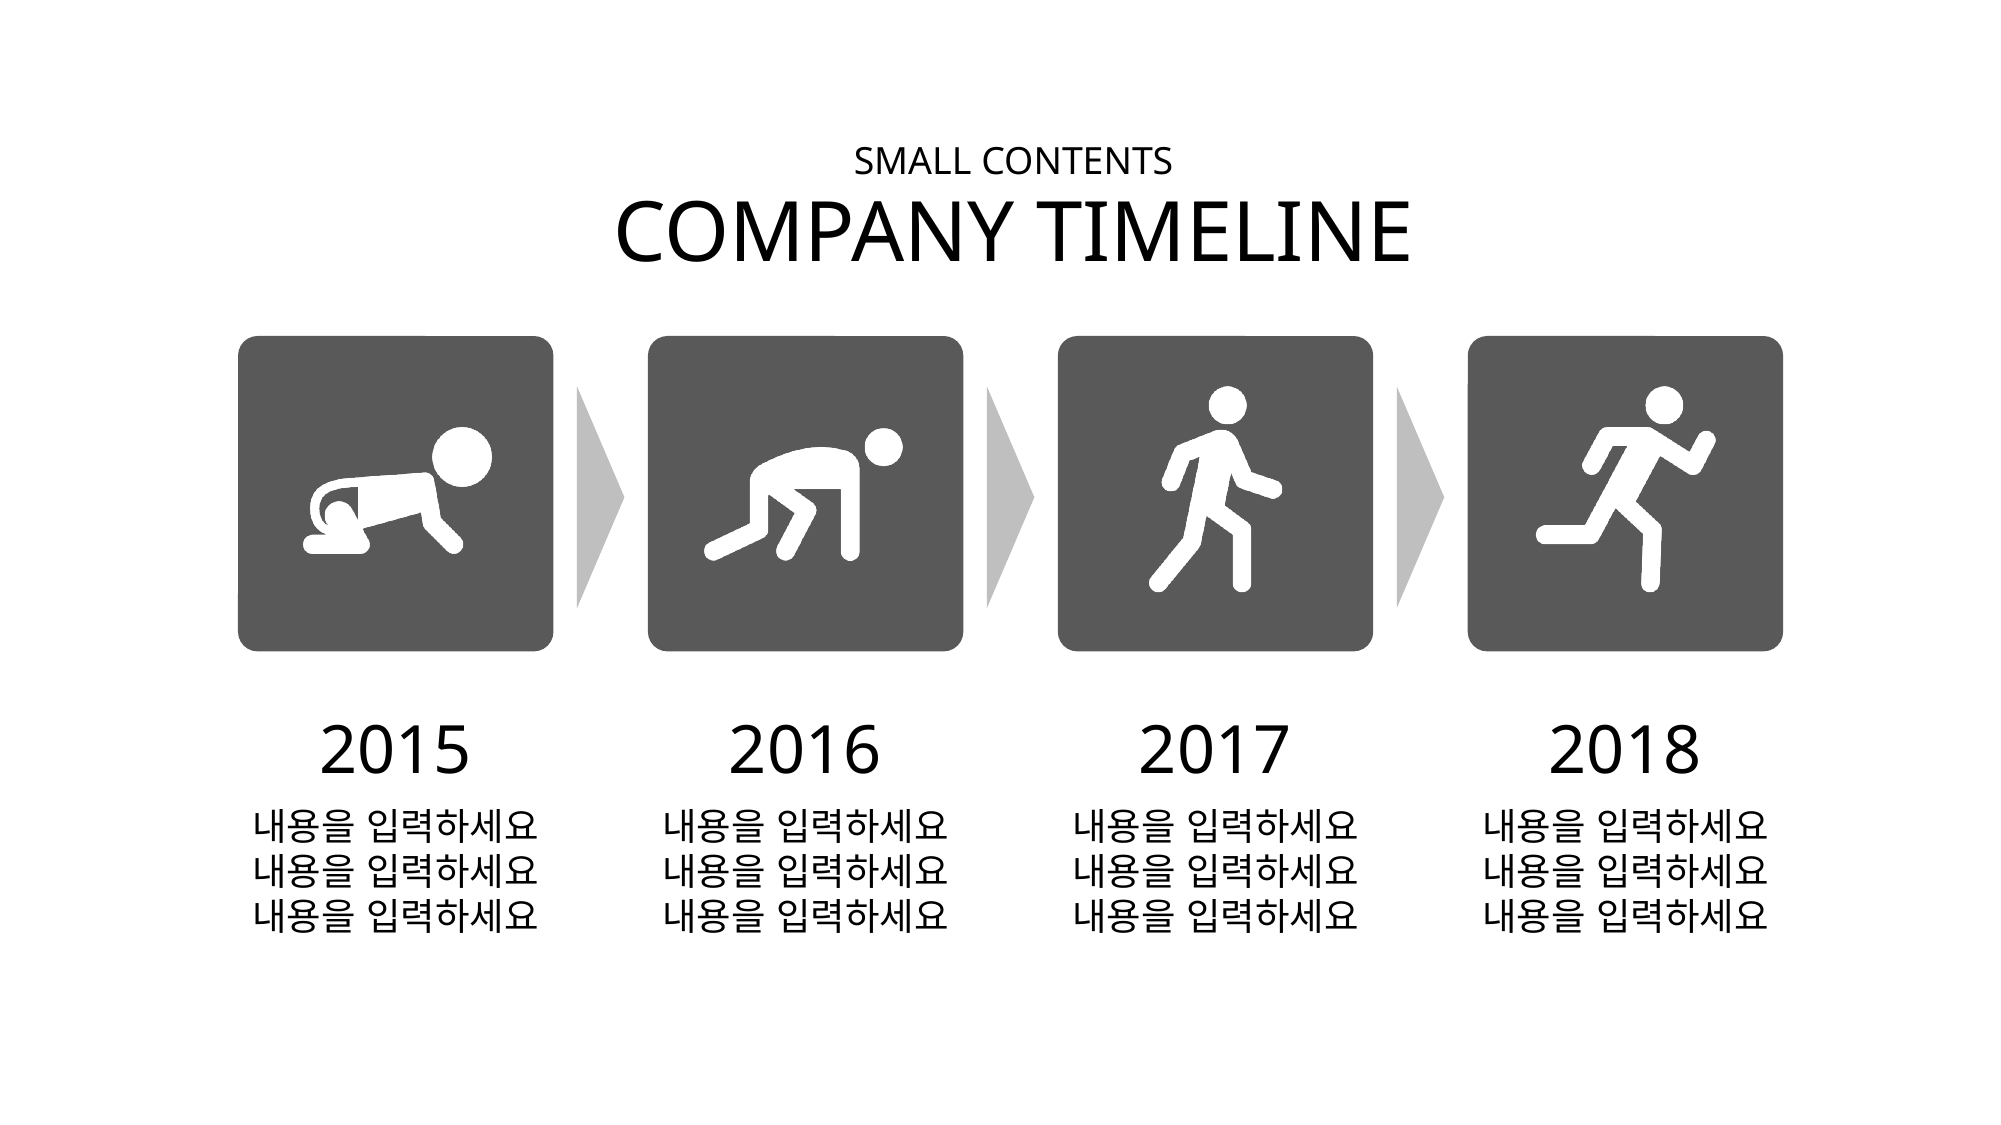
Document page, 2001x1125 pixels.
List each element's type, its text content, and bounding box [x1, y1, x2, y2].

picture [688, 379, 918, 609]
text_box 내용을 입력하세요 내용을 입력하세요 내용을 입력하세요 [647, 795, 964, 945]
picture [1511, 374, 1740, 604]
text_box 내용을 입력하세요 내용을 입력하세요 내용을 입력하세요 [1467, 795, 1784, 945]
text_box 2016 [714, 699, 897, 794]
text_box SMALL CONTENTS [838, 129, 1189, 190]
text_box 2017 [1124, 699, 1307, 794]
text_box [985, 385, 1036, 609]
picture [281, 374, 511, 604]
text_box [1466, 334, 1785, 653]
text_box 내용을 입력하세요 내용을 입력하세요 내용을 입력하세요 [1057, 795, 1374, 945]
text_box 2018 [1534, 699, 1717, 794]
text_box [1056, 334, 1375, 653]
text_box COMPANY TIMELINE [598, 170, 1429, 286]
text_box [236, 334, 555, 653]
text_box [575, 385, 626, 609]
text_box 내용을 입력하세요 내용을 입력하세요 내용을 입력하세요 [237, 795, 554, 945]
text_box [646, 334, 965, 653]
text_box 2015 [304, 699, 488, 794]
picture [1101, 374, 1330, 604]
text_box [1395, 385, 1446, 609]
